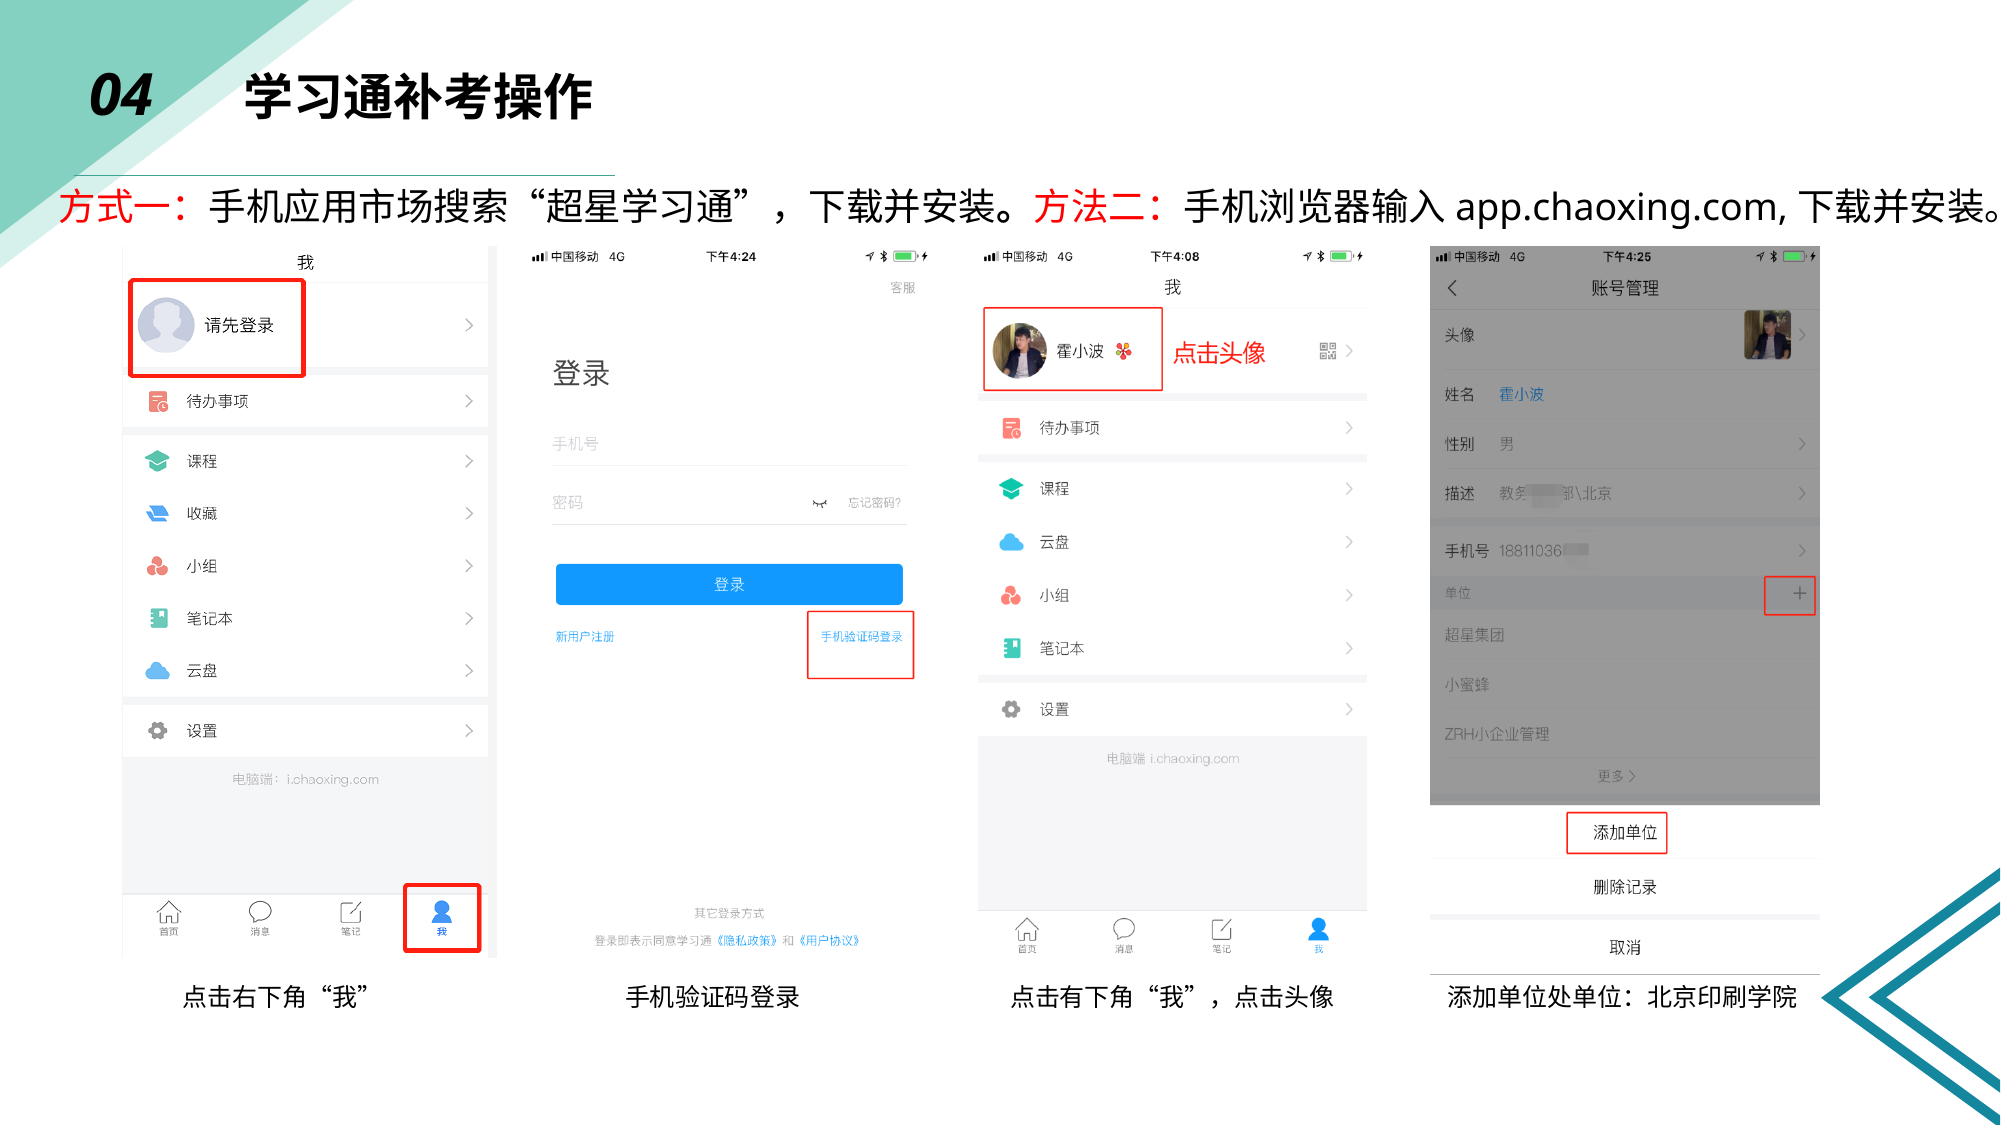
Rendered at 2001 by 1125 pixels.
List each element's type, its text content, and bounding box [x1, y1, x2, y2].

text_box 04 学习通补考操作 [74, 8, 647, 175]
picture [978, 246, 1367, 959]
text_box 添加单位处单位：北京印刷学院 [1432, 975, 1813, 1020]
text_box 手机验证码登录 [610, 974, 816, 1020]
picture [122, 246, 497, 959]
picture [1430, 246, 1820, 975]
text_box 点击有下角“我”，点击头像 [995, 974, 1351, 1020]
text_box 点击右下角“我” [168, 974, 398, 1020]
picture [526, 246, 932, 967]
text_box 方式一：手机应用市场搜索“超星学习通”，下载并安装。方法二：手机浏览器输入app.chaoxing.com,下载并安装。 [44, 175, 2000, 281]
